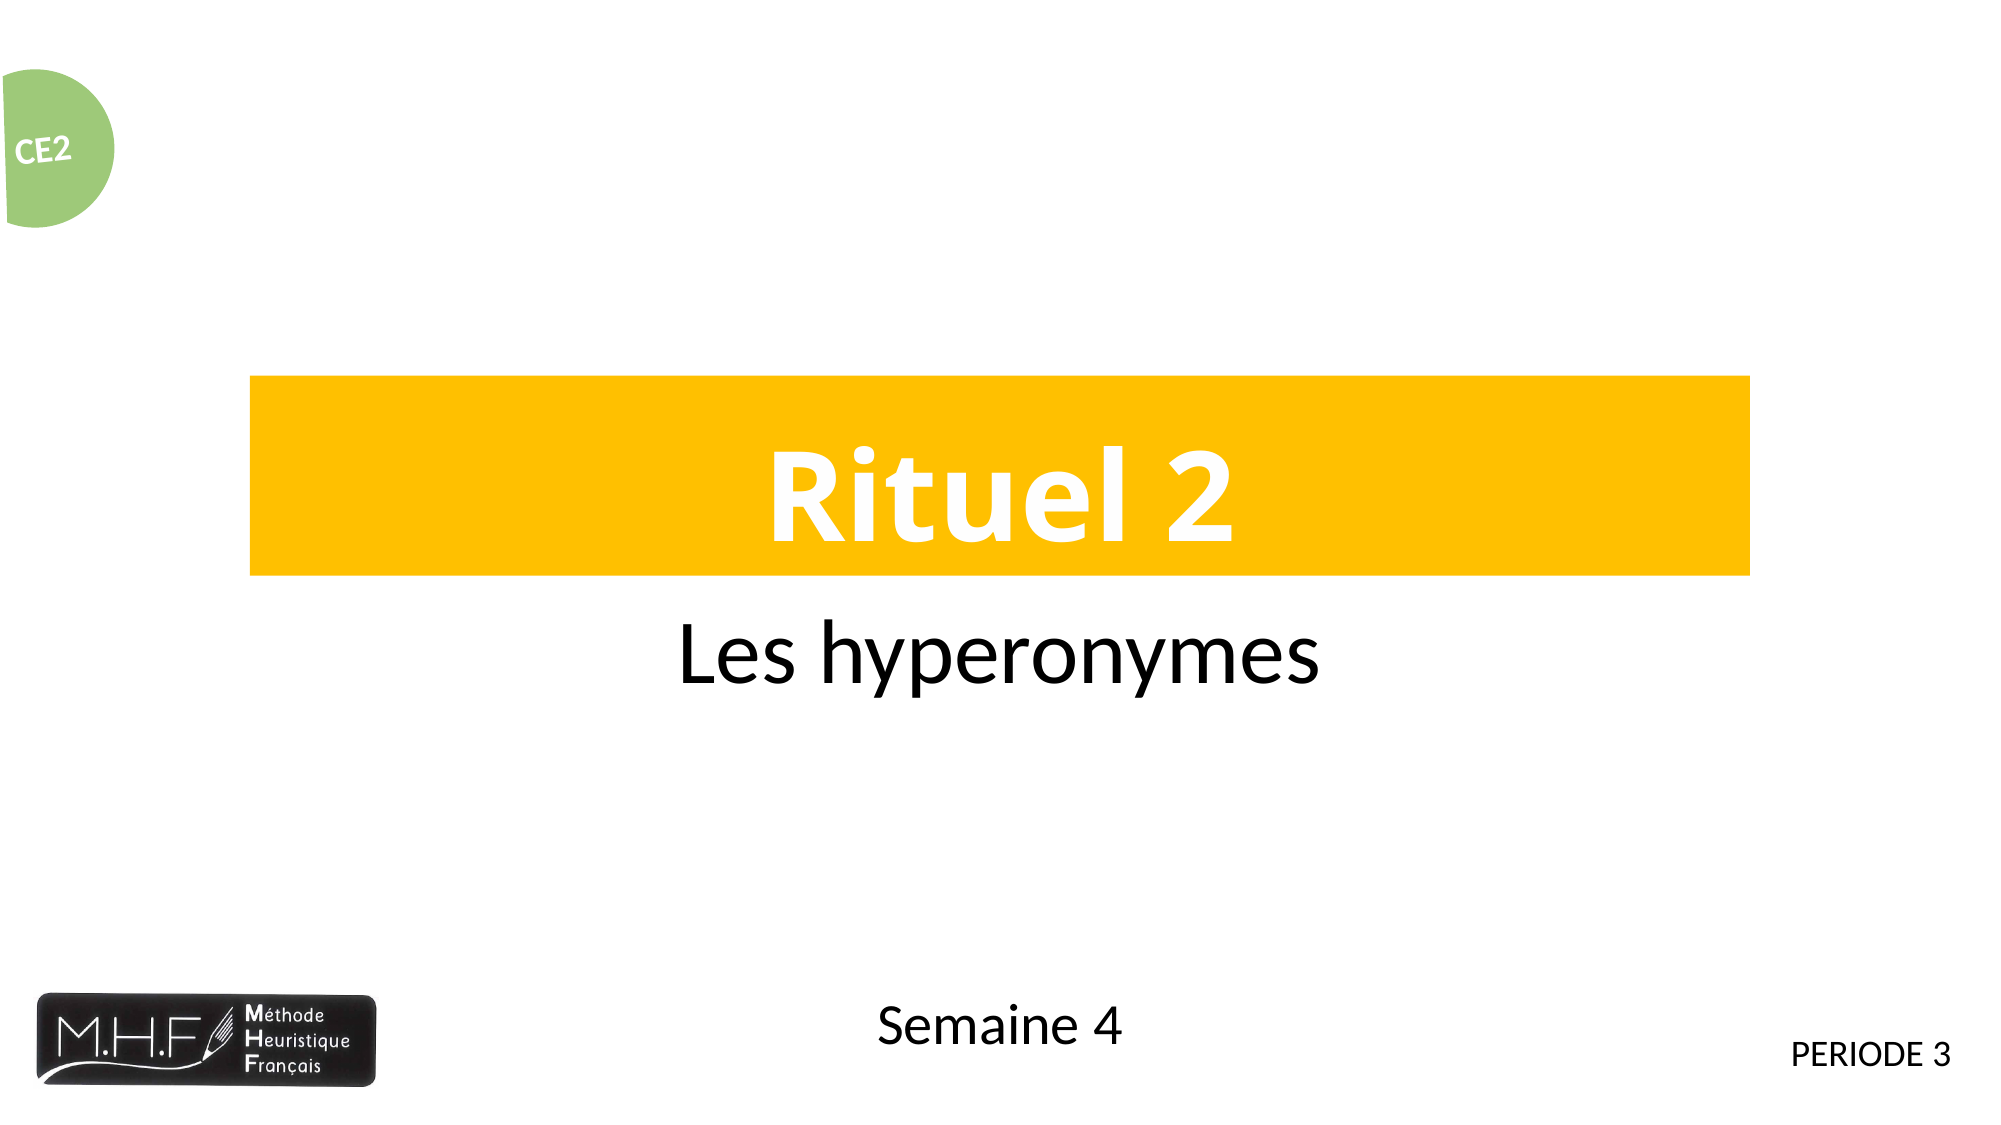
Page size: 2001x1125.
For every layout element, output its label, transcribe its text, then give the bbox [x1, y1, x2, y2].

picture [33, 990, 379, 1089]
text_box Semaine 4 [249, 987, 1750, 1118]
title Rituel 2 [249, 375, 1750, 576]
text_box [0, 56, 112, 245]
subtitle Les hyperonymes [249, 597, 1750, 869]
text_box PERIODE 3 [1750, 1021, 1967, 1082]
